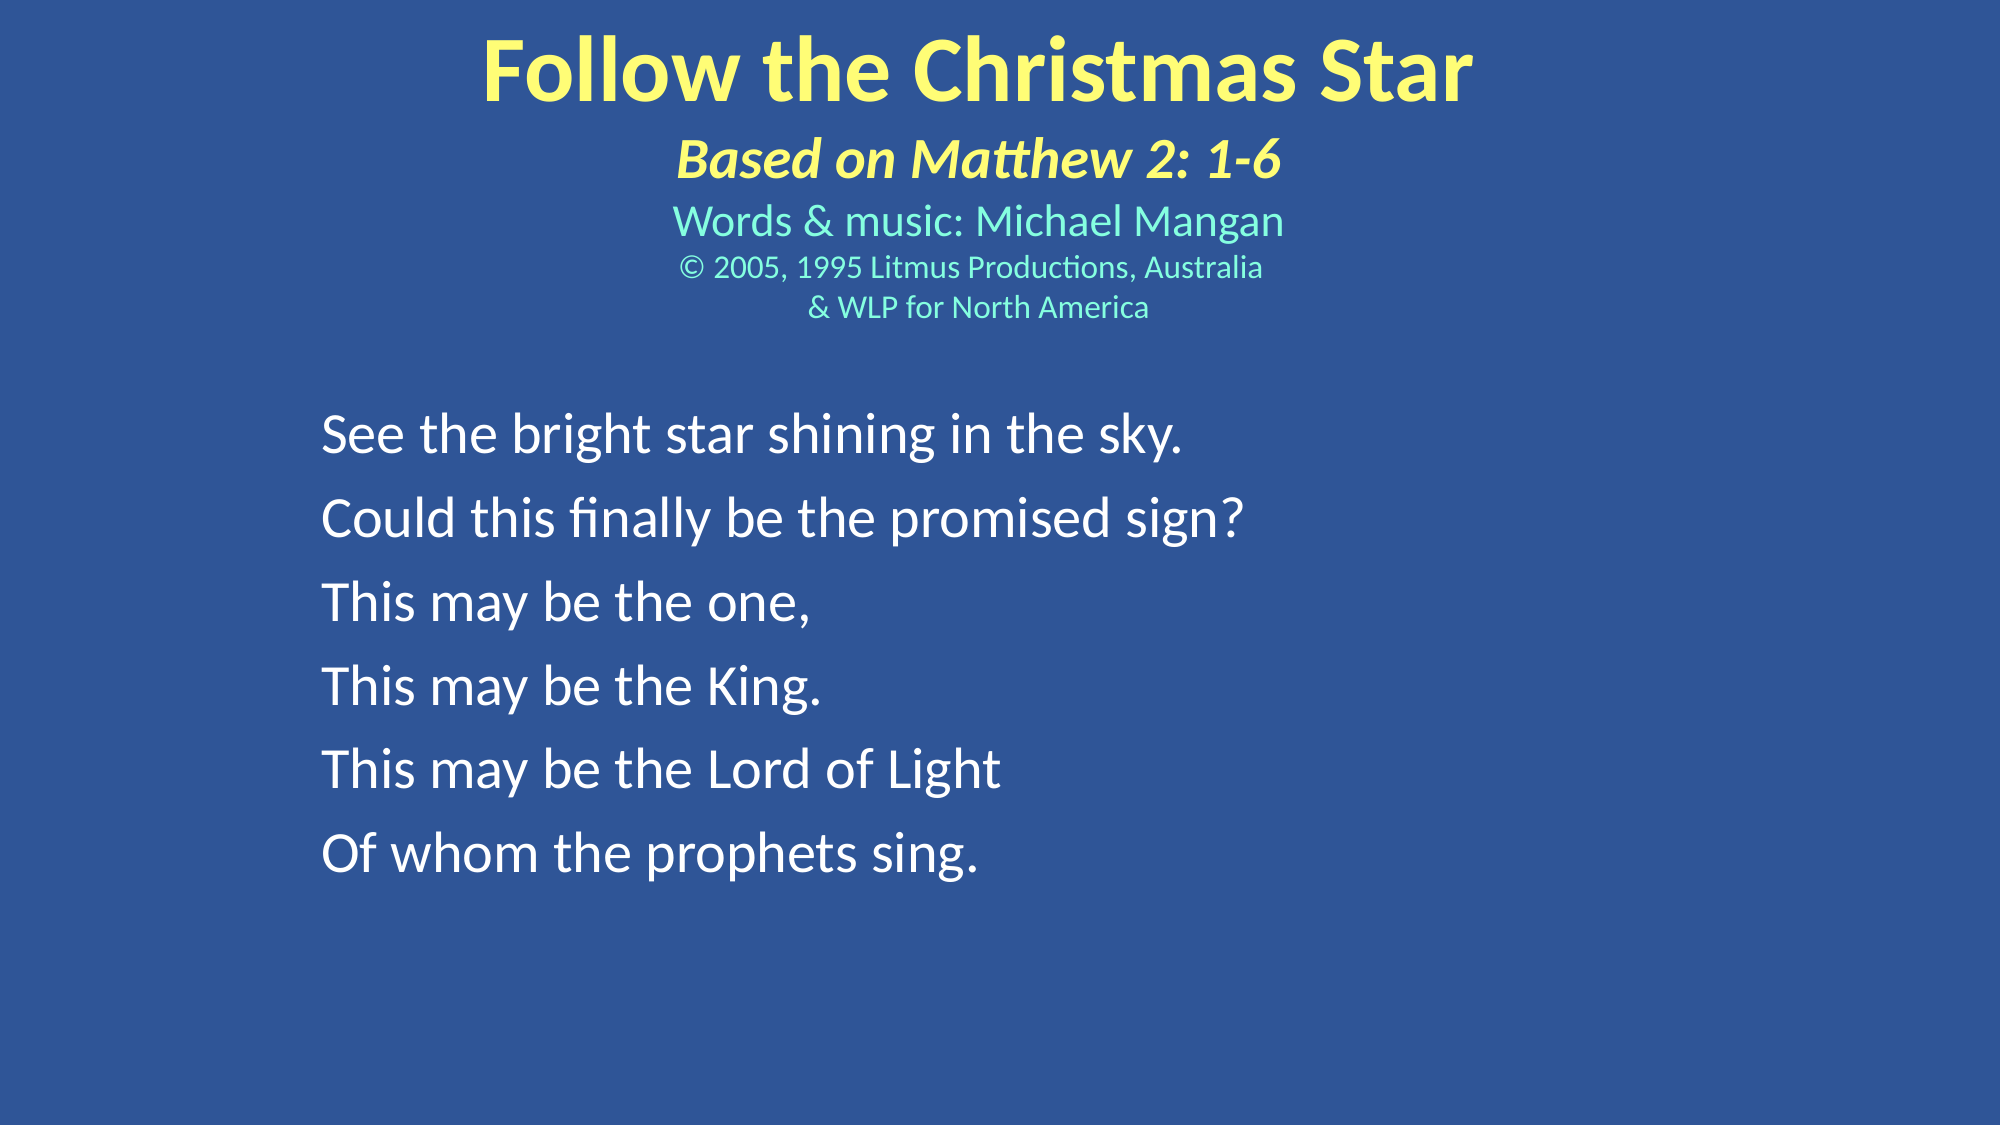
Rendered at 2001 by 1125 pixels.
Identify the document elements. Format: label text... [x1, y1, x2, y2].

list See the bright star shining in the sky. Could this finally be the promised sign? This may be the one, This may be the King. This may be the Lord of Light Of whom the prophets sing. [306, 396, 1694, 926]
text_box Follow the Christmas Star Based on Matthew 2: 1-6 Words & music: Michael Mangan © 2005, 1995 Litmus Productions, Australia & WLP for North America [291, 7, 1667, 327]
